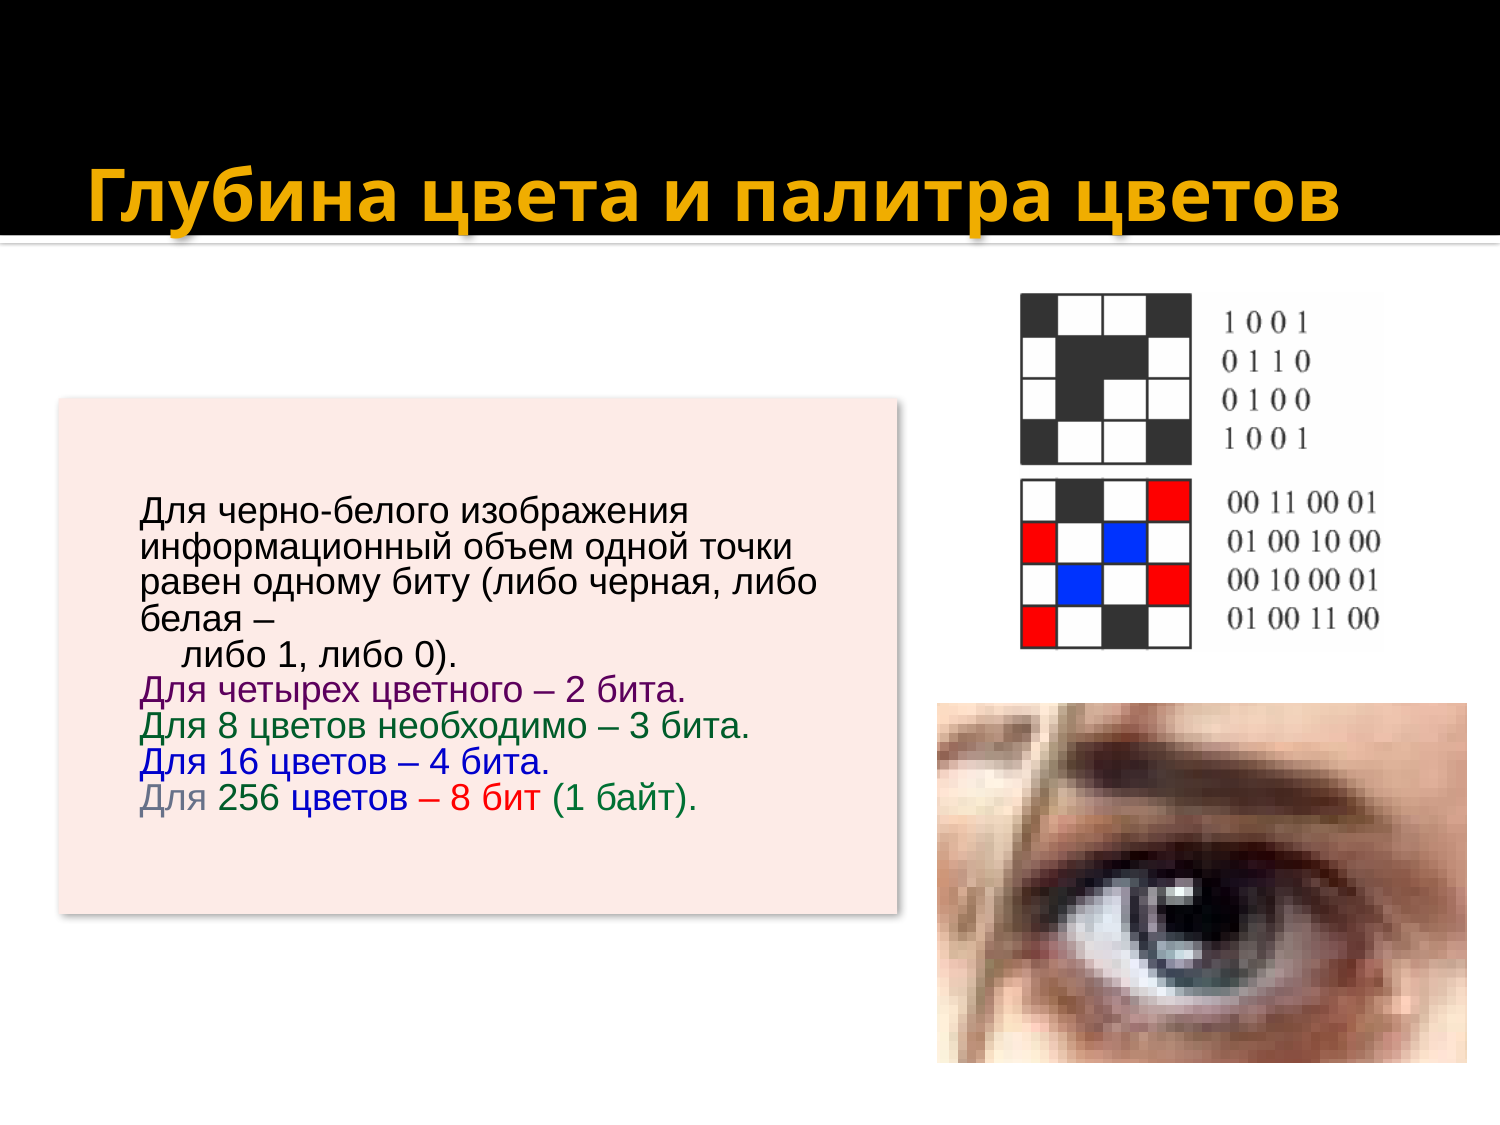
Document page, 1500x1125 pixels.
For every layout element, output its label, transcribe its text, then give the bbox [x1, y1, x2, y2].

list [937, 703, 1467, 1063]
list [1019, 292, 1384, 653]
list Для черно-белого изображения информационный объем одной точки равен одному биту (либо черная, либо белая – либо 1, либо 0). Для четырех цветного – 2 бита. Для 8 цветов необходимо – 3 бита. Для 16 цветов – 4 бита. Для 256 цветов – 8 бит (1 байт). [58, 398, 898, 914]
title Глубина цвета и палитра цветов [70, 140, 1421, 245]
